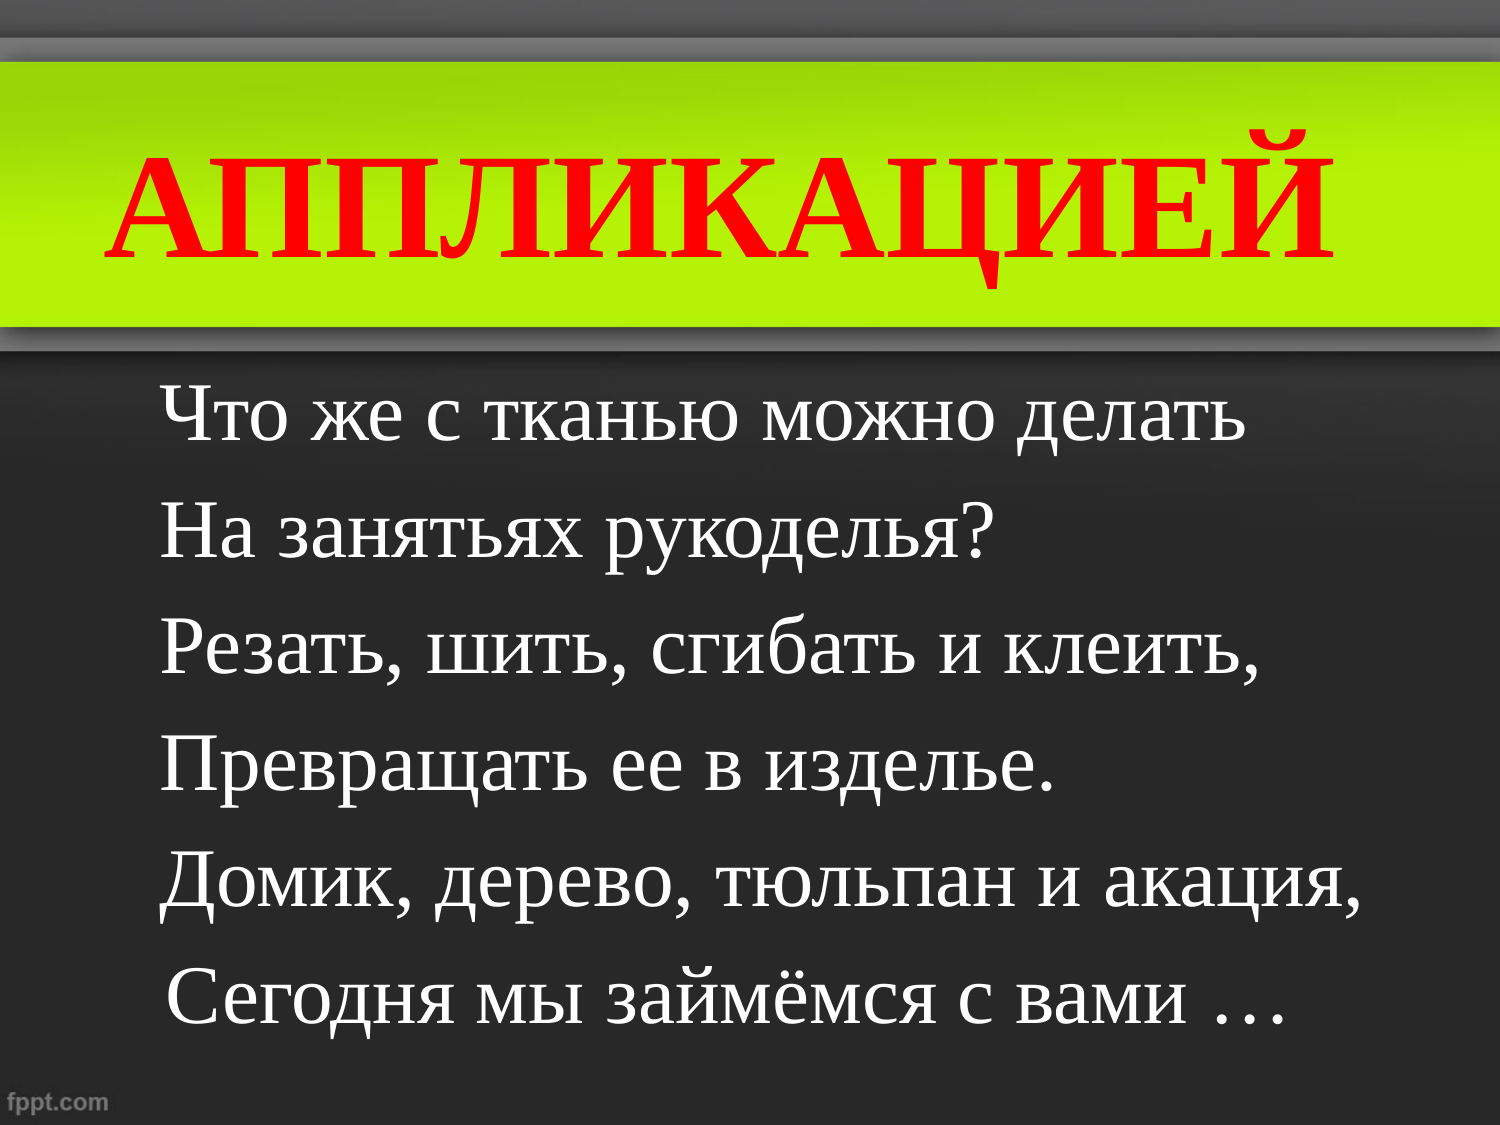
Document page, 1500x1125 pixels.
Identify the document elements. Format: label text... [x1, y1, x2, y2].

picture [0, 0, 1500, 1125]
list Что же с тканью можно делать На занятьях рукоделья? Резать, шить, сгибать и клеить, Превращать ее в изделье. Домик, дерево, тюльпан и акация, Сегодня мы займёмся с вами … [88, 349, 1439, 1093]
text_box АППЛИКАЦИЕЙ [88, 99, 1400, 295]
